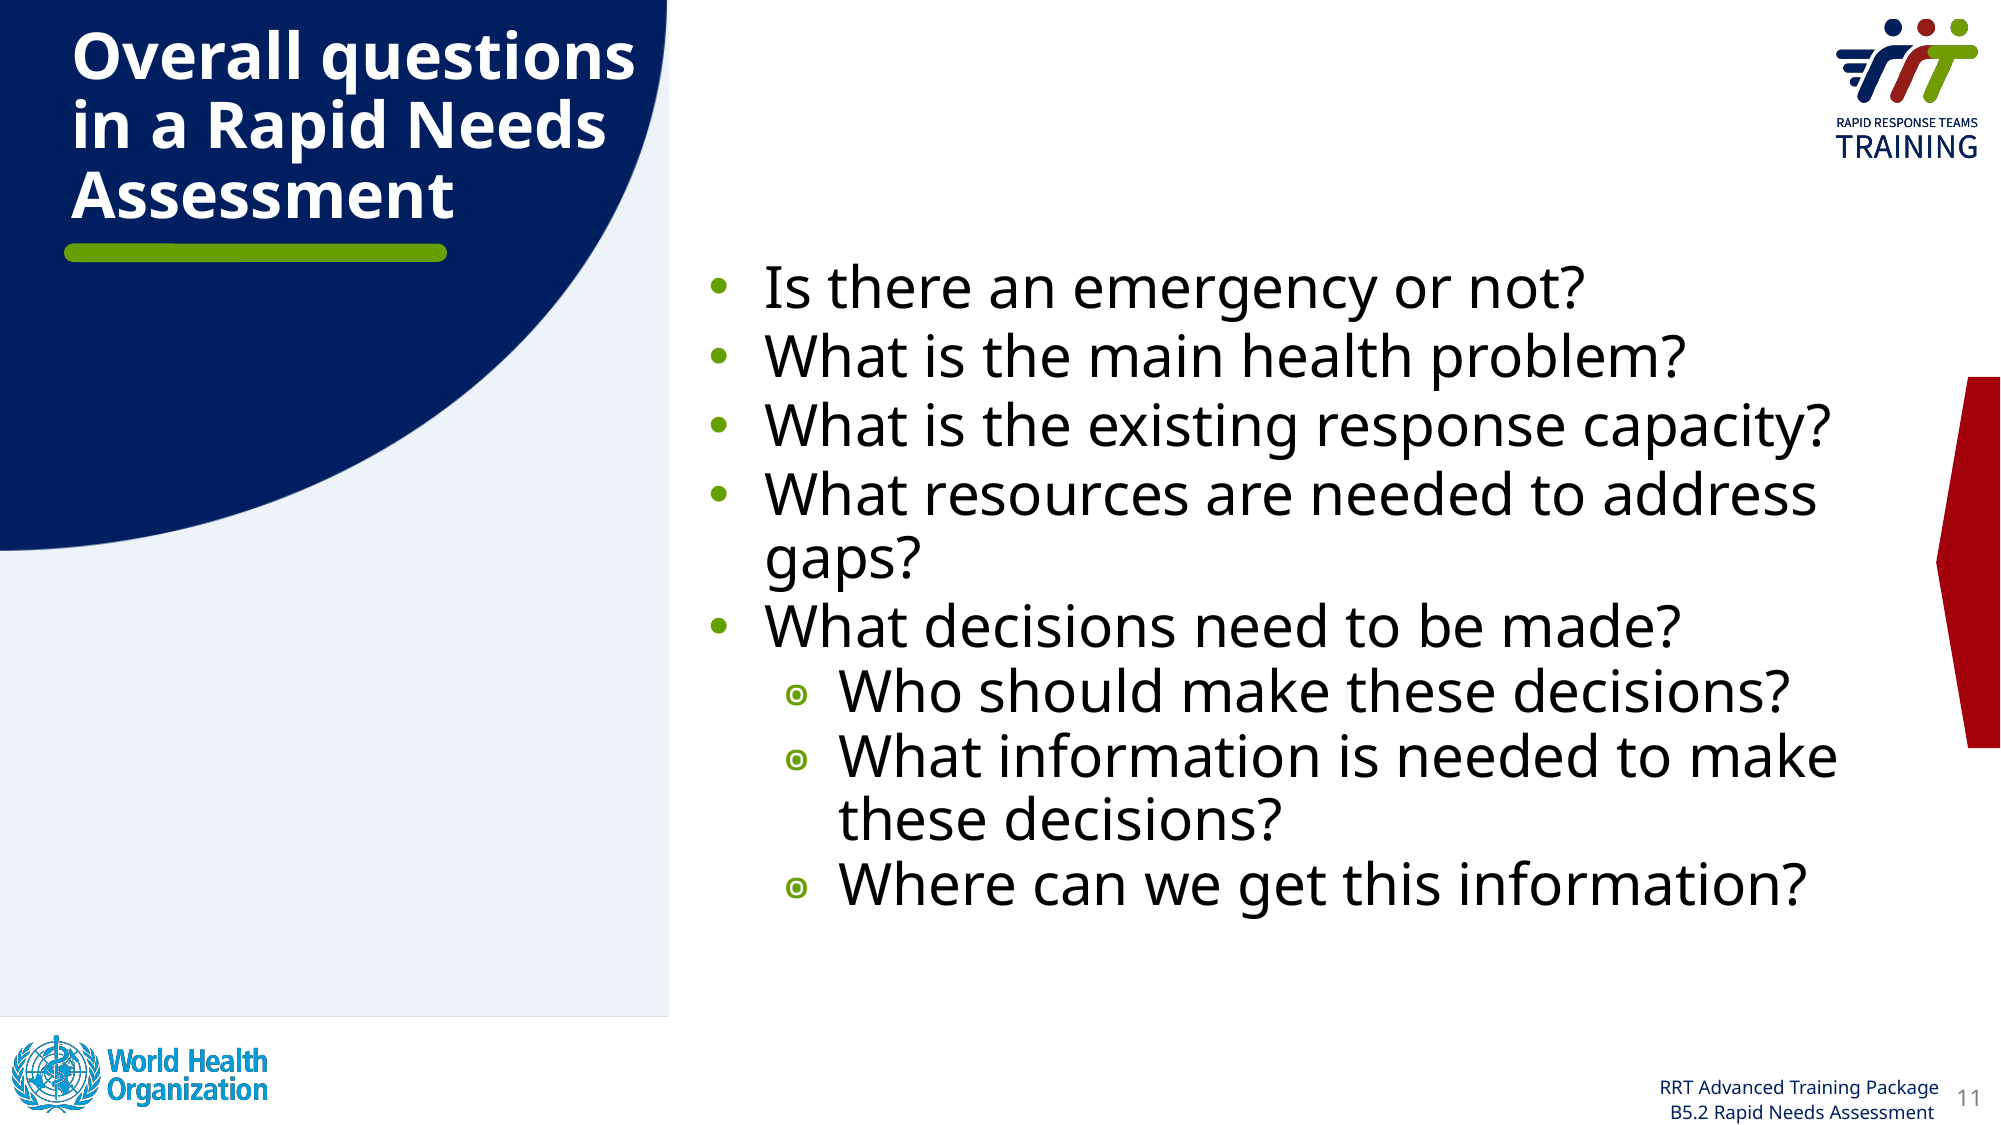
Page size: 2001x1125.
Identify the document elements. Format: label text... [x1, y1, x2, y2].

picture [12, 1083, 48, 1113]
picture [40, 1062, 47, 1070]
title Overall questions in a Rapid Needs Assessment [63, 9, 651, 247]
picture [1835, 19, 1978, 167]
picture [0, 0, 669, 1018]
list Is there an emergency or not? What is the main health problem? What is the existing response capacity? What resources are needed to address gaps? What decisions need to be made? Who should make these decisions? What information is needed to make these decisions? Where can we get this information? [700, 249, 1937, 876]
picture [34, 1054, 43, 1078]
picture [12, 1035, 54, 1068]
picture [50, 1108, 62, 1113]
picture [36, 1088, 78, 1105]
picture [71, 1053, 90, 1091]
picture [59, 1035, 267, 1113]
picture [30, 1083, 37, 1091]
picture [22, 1062, 26, 1077]
picture [24, 1054, 36, 1087]
picture [46, 1056, 54, 1062]
